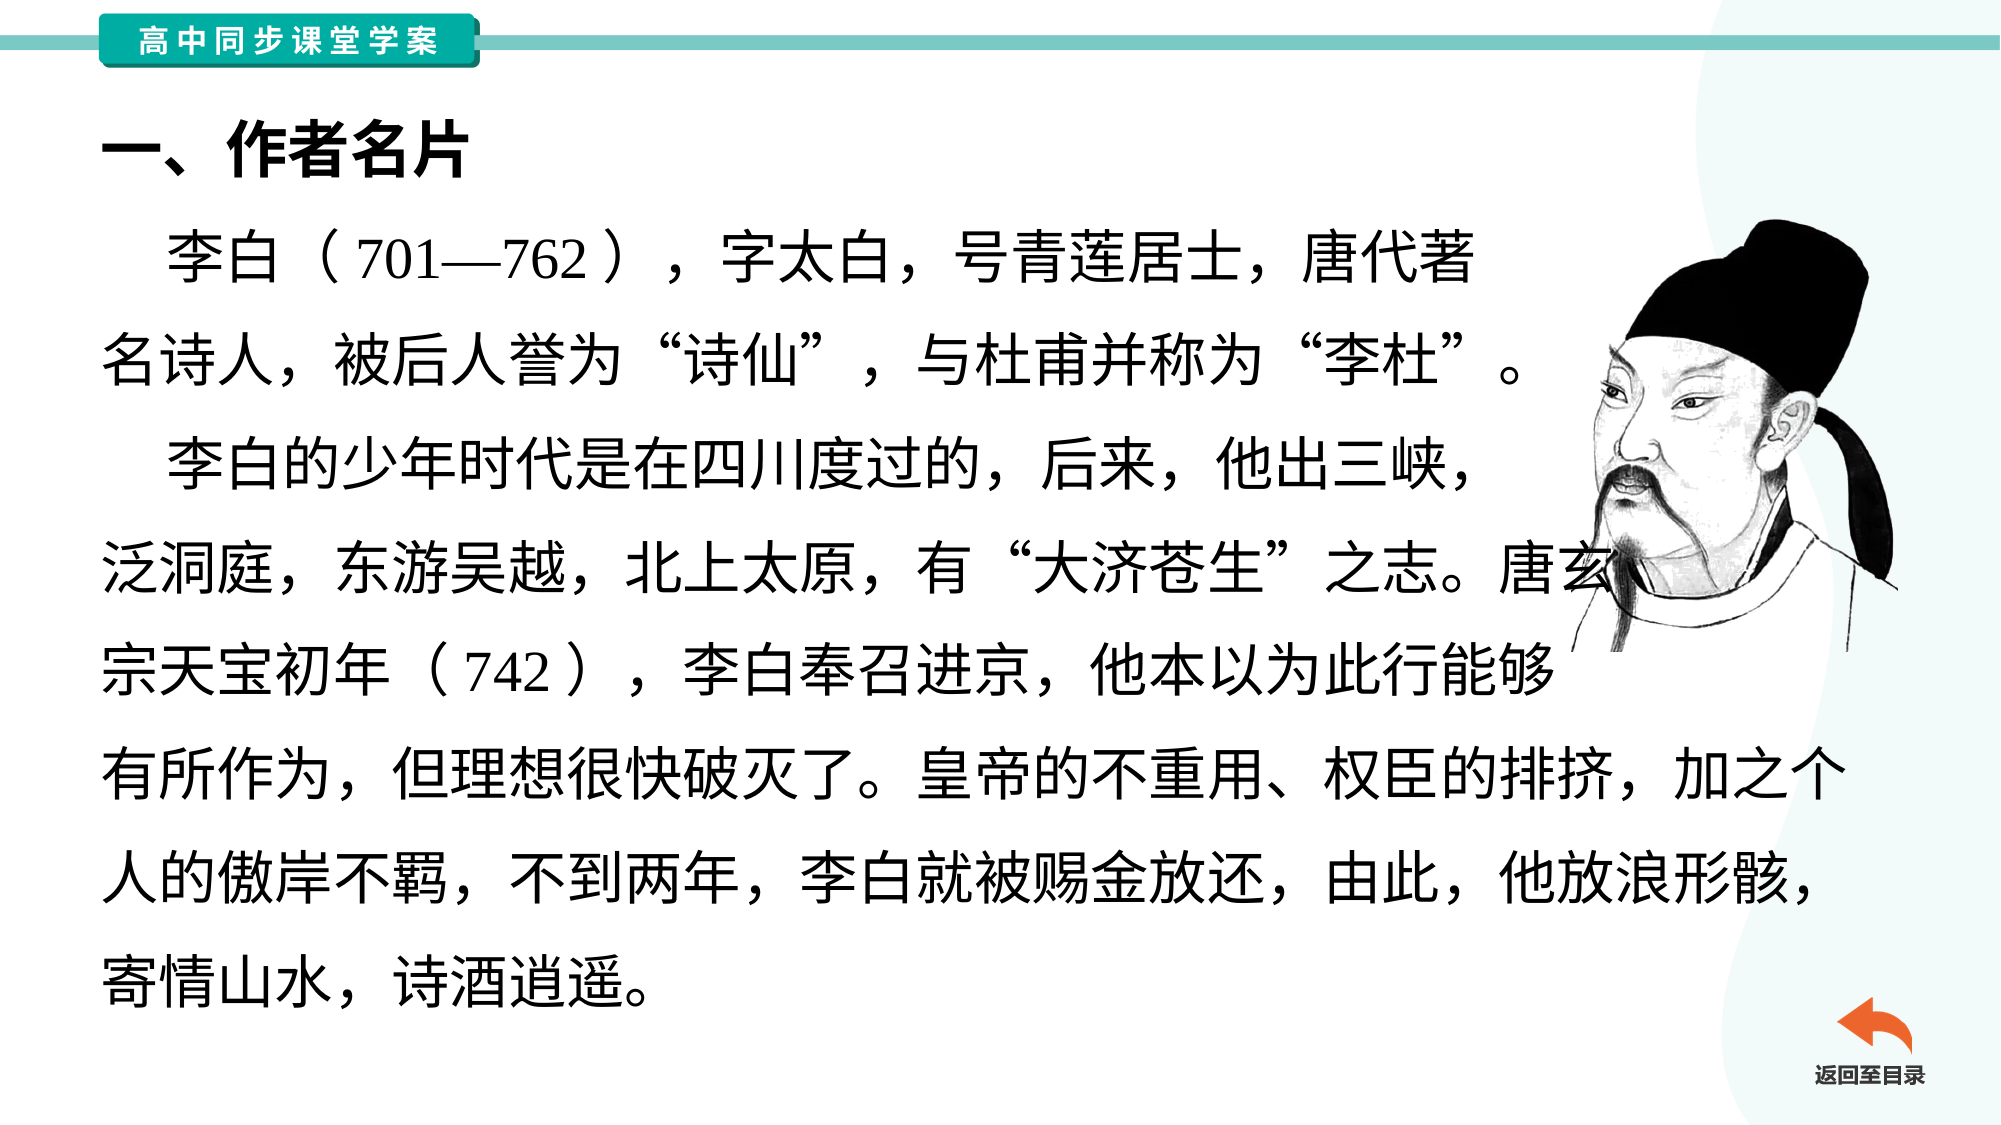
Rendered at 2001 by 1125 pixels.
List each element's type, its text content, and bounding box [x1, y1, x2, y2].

text_box 李白的少年时代是在四川度过的，后来，他出三峡， 泛洞庭，东游吴越，北上太原，有“大济苍生”之志。唐玄 宗天宝初年（742），李白奉召进京，他本以为此行能够 [100, 392, 1553, 693]
text_box 李白（701—762），字太白，号青莲居士，唐代著 名诗人，被后人誉为“诗仙”，与杜甫并称为“李杜”。 [100, 186, 1553, 383]
text_box 有所作为，但理想很快破灭了。皇帝的不重用、权臣的排挤，加之个 人的傲岸不羁，不到两年，李白就被赐金放还，由此，他放浪形骸， 寄情山水，诗酒逍遥。 [100, 702, 1900, 1016]
text_box 一、作者名片 [100, 76, 1899, 176]
picture [0, 0, 2000, 1125]
